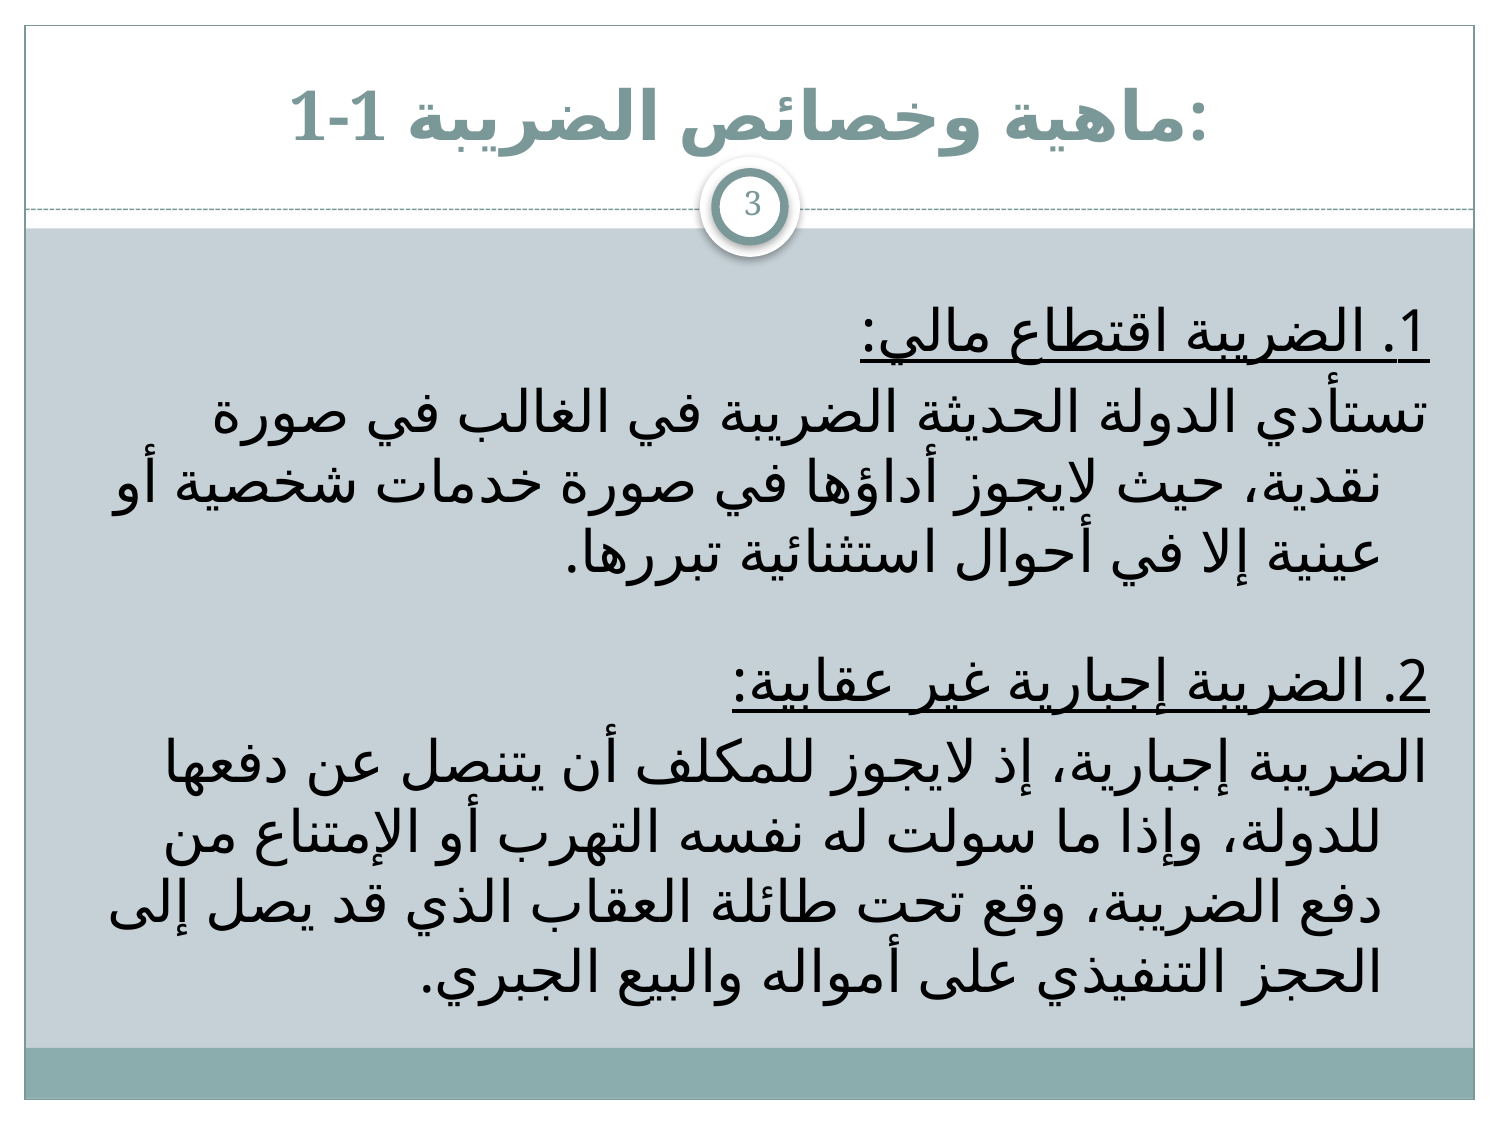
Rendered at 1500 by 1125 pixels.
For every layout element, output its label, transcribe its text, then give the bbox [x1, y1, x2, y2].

list 1. الضريبة اقتطاع مالي: تستأدي الدولة الحديثة الضريبة في الغالب في صورة نقدية، حيث لايجوز أداؤها في صورة خدمات شخصية أو عينية إلا في أحوال استثنائية تبررها. 2. الضريبة إجبارية غير عقابية: الضريبة إجبارية، إذ لايجوز للمكلف أن يتنصل عن دفعها للدولة، وإذا ما سولت له نفسه التهرب أو الإمتناع من دفع الضريبة، وقع تحت طائلة العقاب الذي قد يصل إلى الحجز التنفيذي على أمواله والبيع الجبري. [49, 250, 1445, 1001]
slide_number 3 [715, 168, 791, 241]
title 1-1 ماهية وخصائص الضريبة: [49, 37, 1450, 162]
